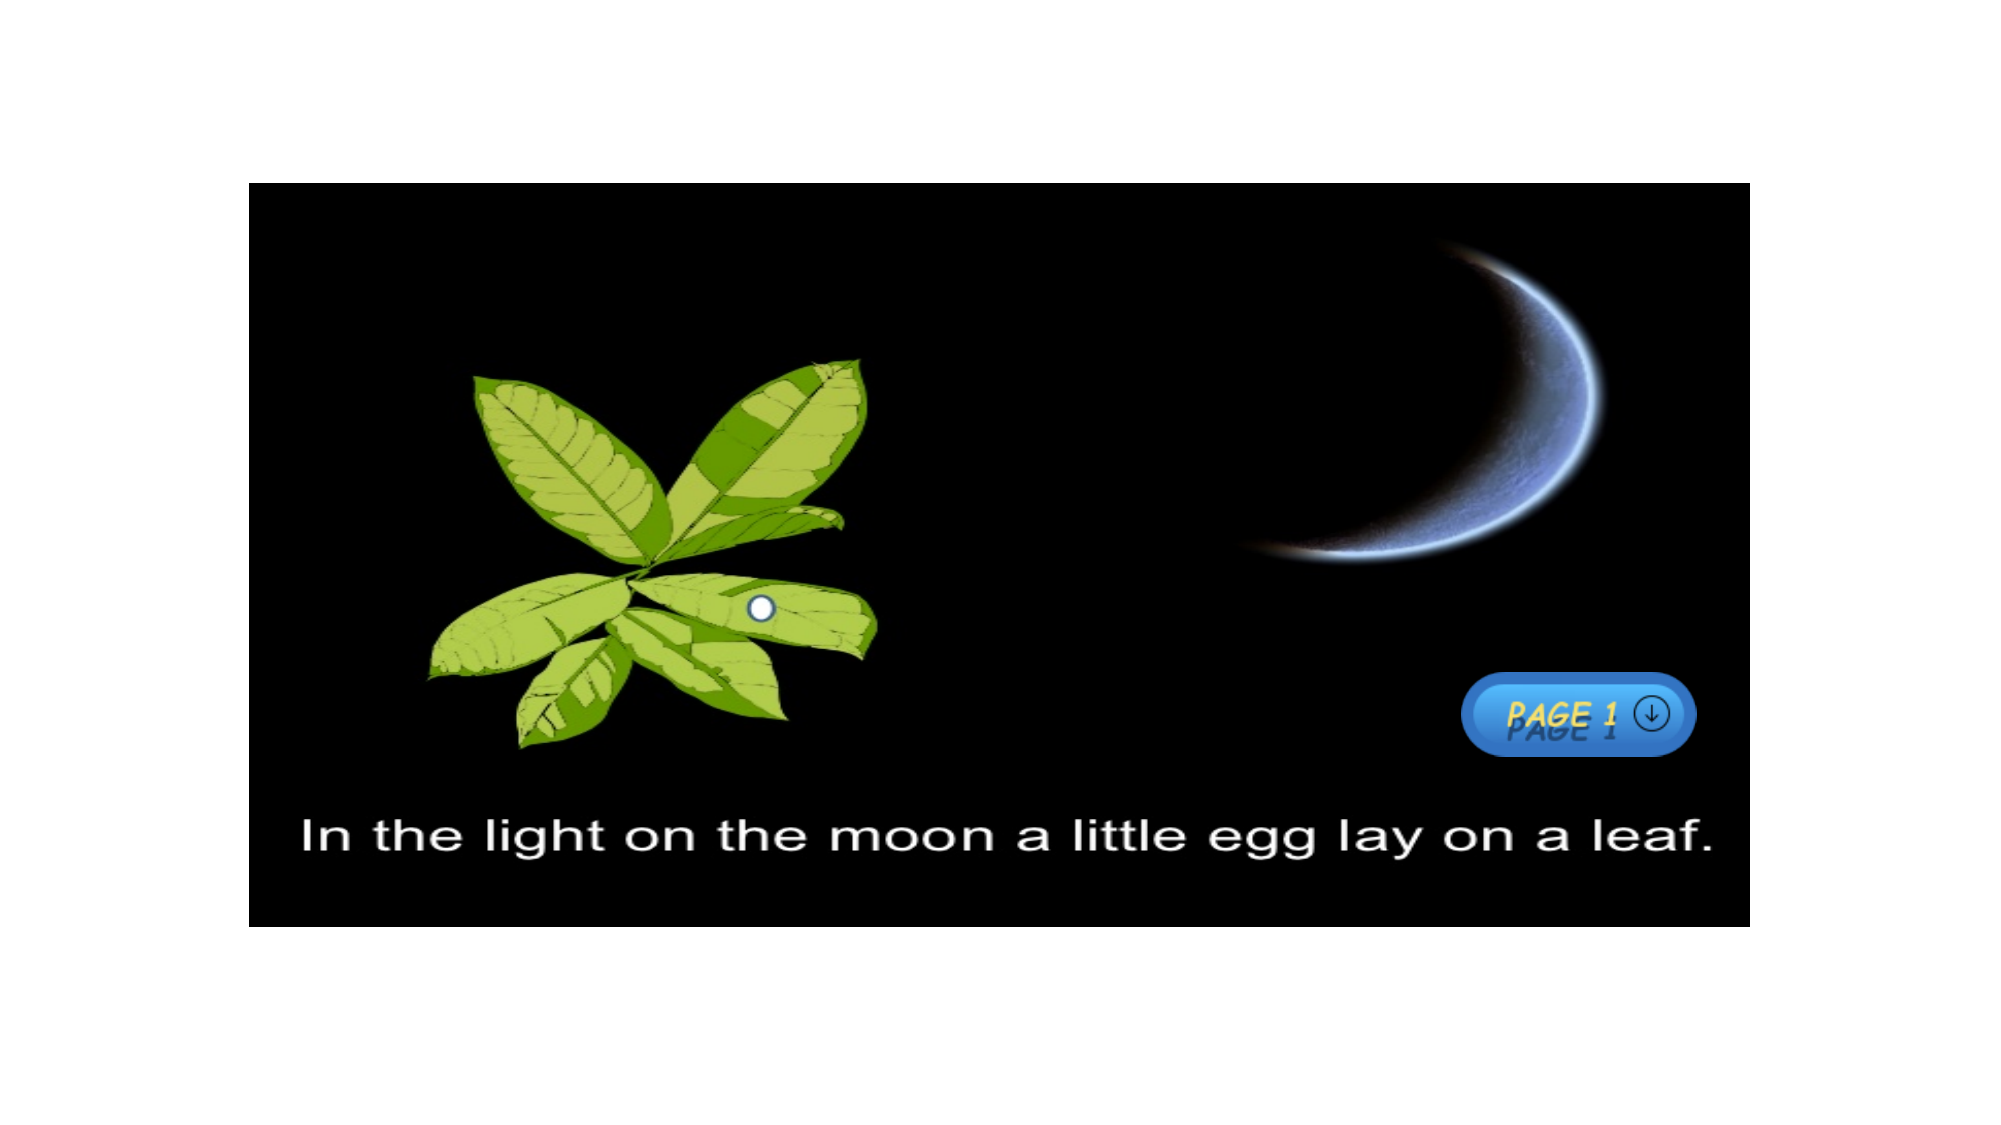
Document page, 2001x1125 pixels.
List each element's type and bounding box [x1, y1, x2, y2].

picture [249, 183, 1750, 927]
